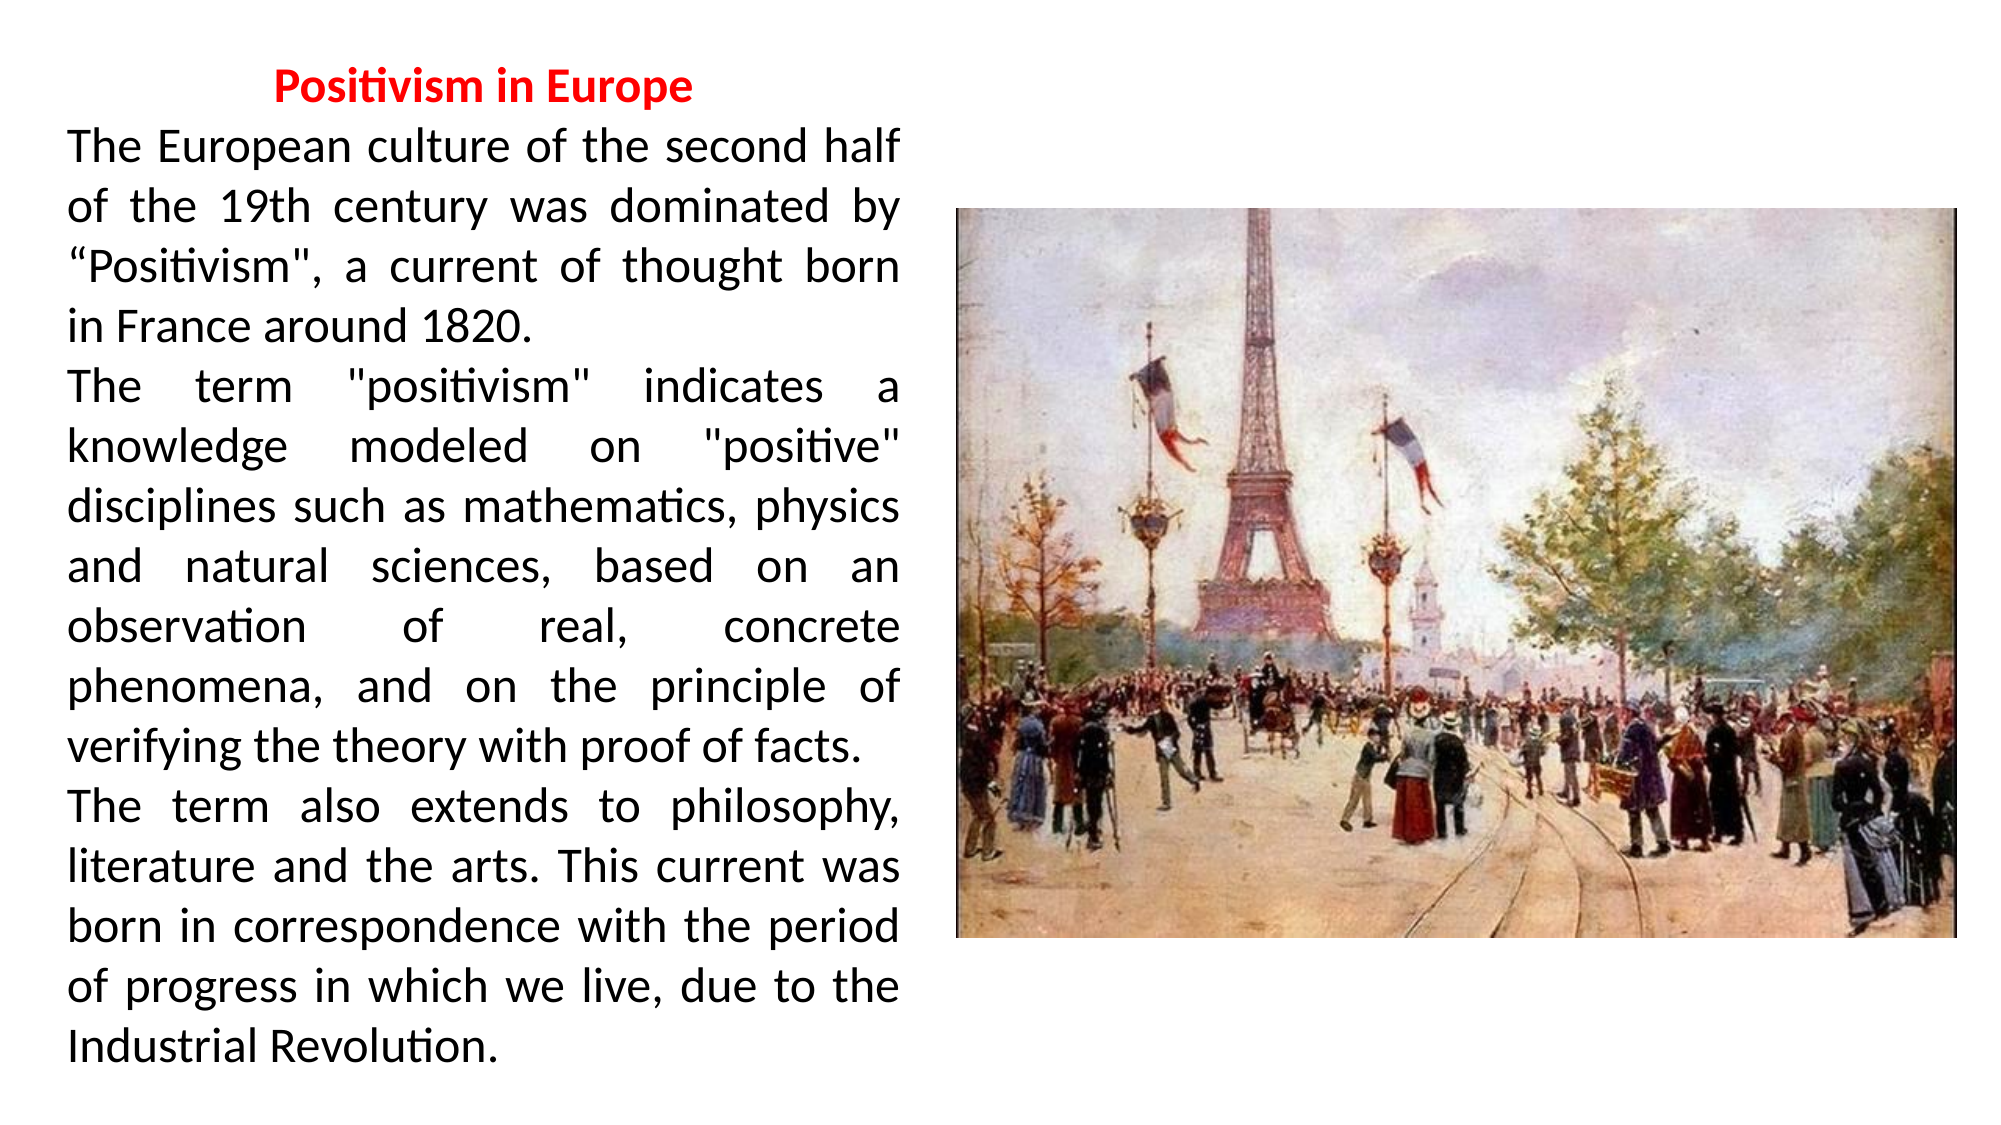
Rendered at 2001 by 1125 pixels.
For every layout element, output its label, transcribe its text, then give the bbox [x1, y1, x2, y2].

text_box Positivism in Europe The European culture of the second half of the 19th century was dominated by “Positivism", a current of thought born in France around 1820. The term "positivism" indicates a knowledge modeled on "positive" disciplines such as mathematics, physics and natural sciences, based on an observation of real, concrete phenomena, and on the principle of verifying the theory with proof of facts. The term also extends to philosophy, literature and the arts. This current was born in correspondence with the period of progress in which we live, due to the Industrial Revolution. [52, 45, 916, 1081]
picture [956, 208, 1957, 938]
